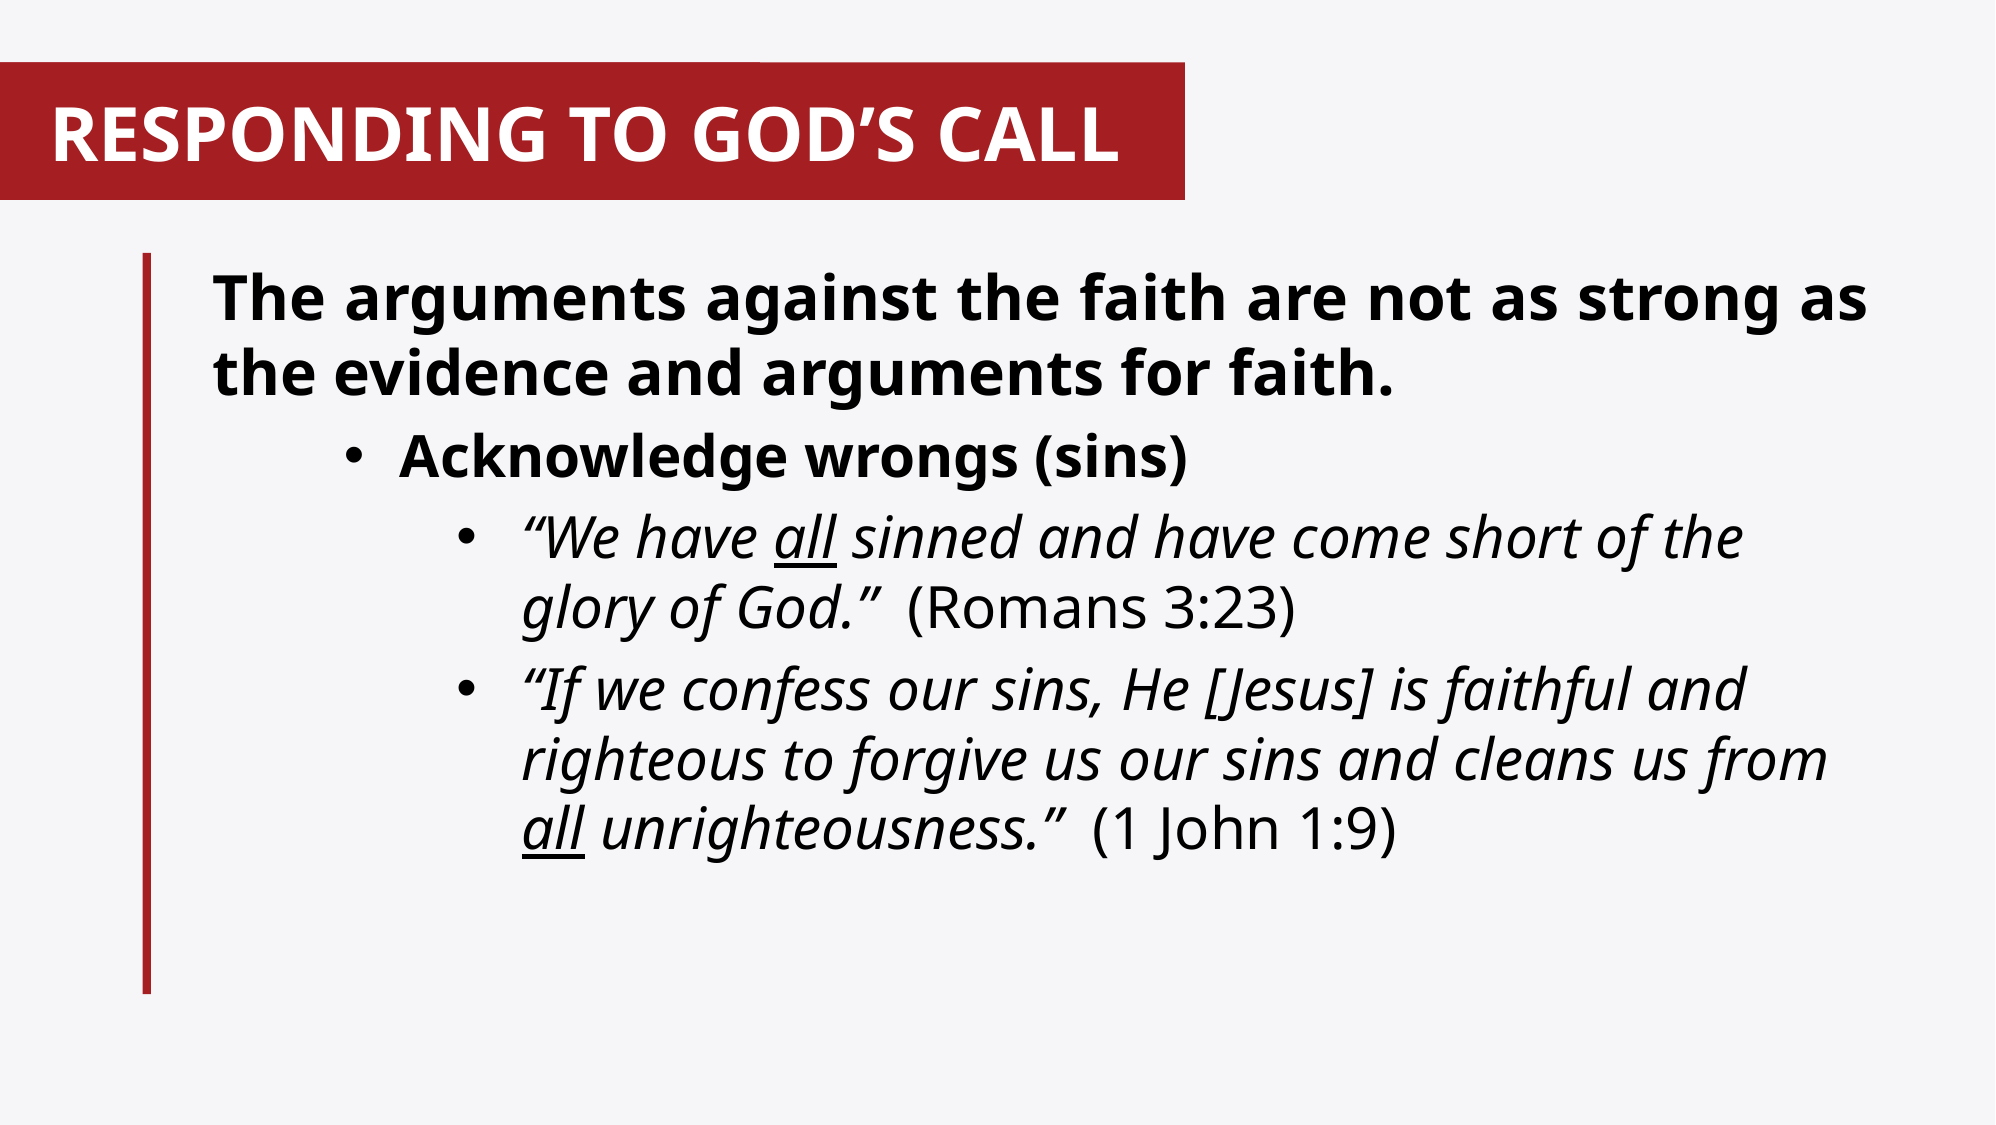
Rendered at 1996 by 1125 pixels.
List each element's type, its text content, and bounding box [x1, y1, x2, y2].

text_box RESPONDING TO GOD’S CALL [0, 62, 1185, 200]
subtitle The arguments against the faith are not as strong as the evidence and arguments for faith. Acknowledge wrongs (sins) “We have all sinned and have come short of the glory of God.” (Romans 3:23) “If we confess our sins, He [Jesus] is faithful and righteous to forgive us our sins and cleans us from all unrighteousness.” (1 John 1:9) [197, 249, 1885, 1125]
